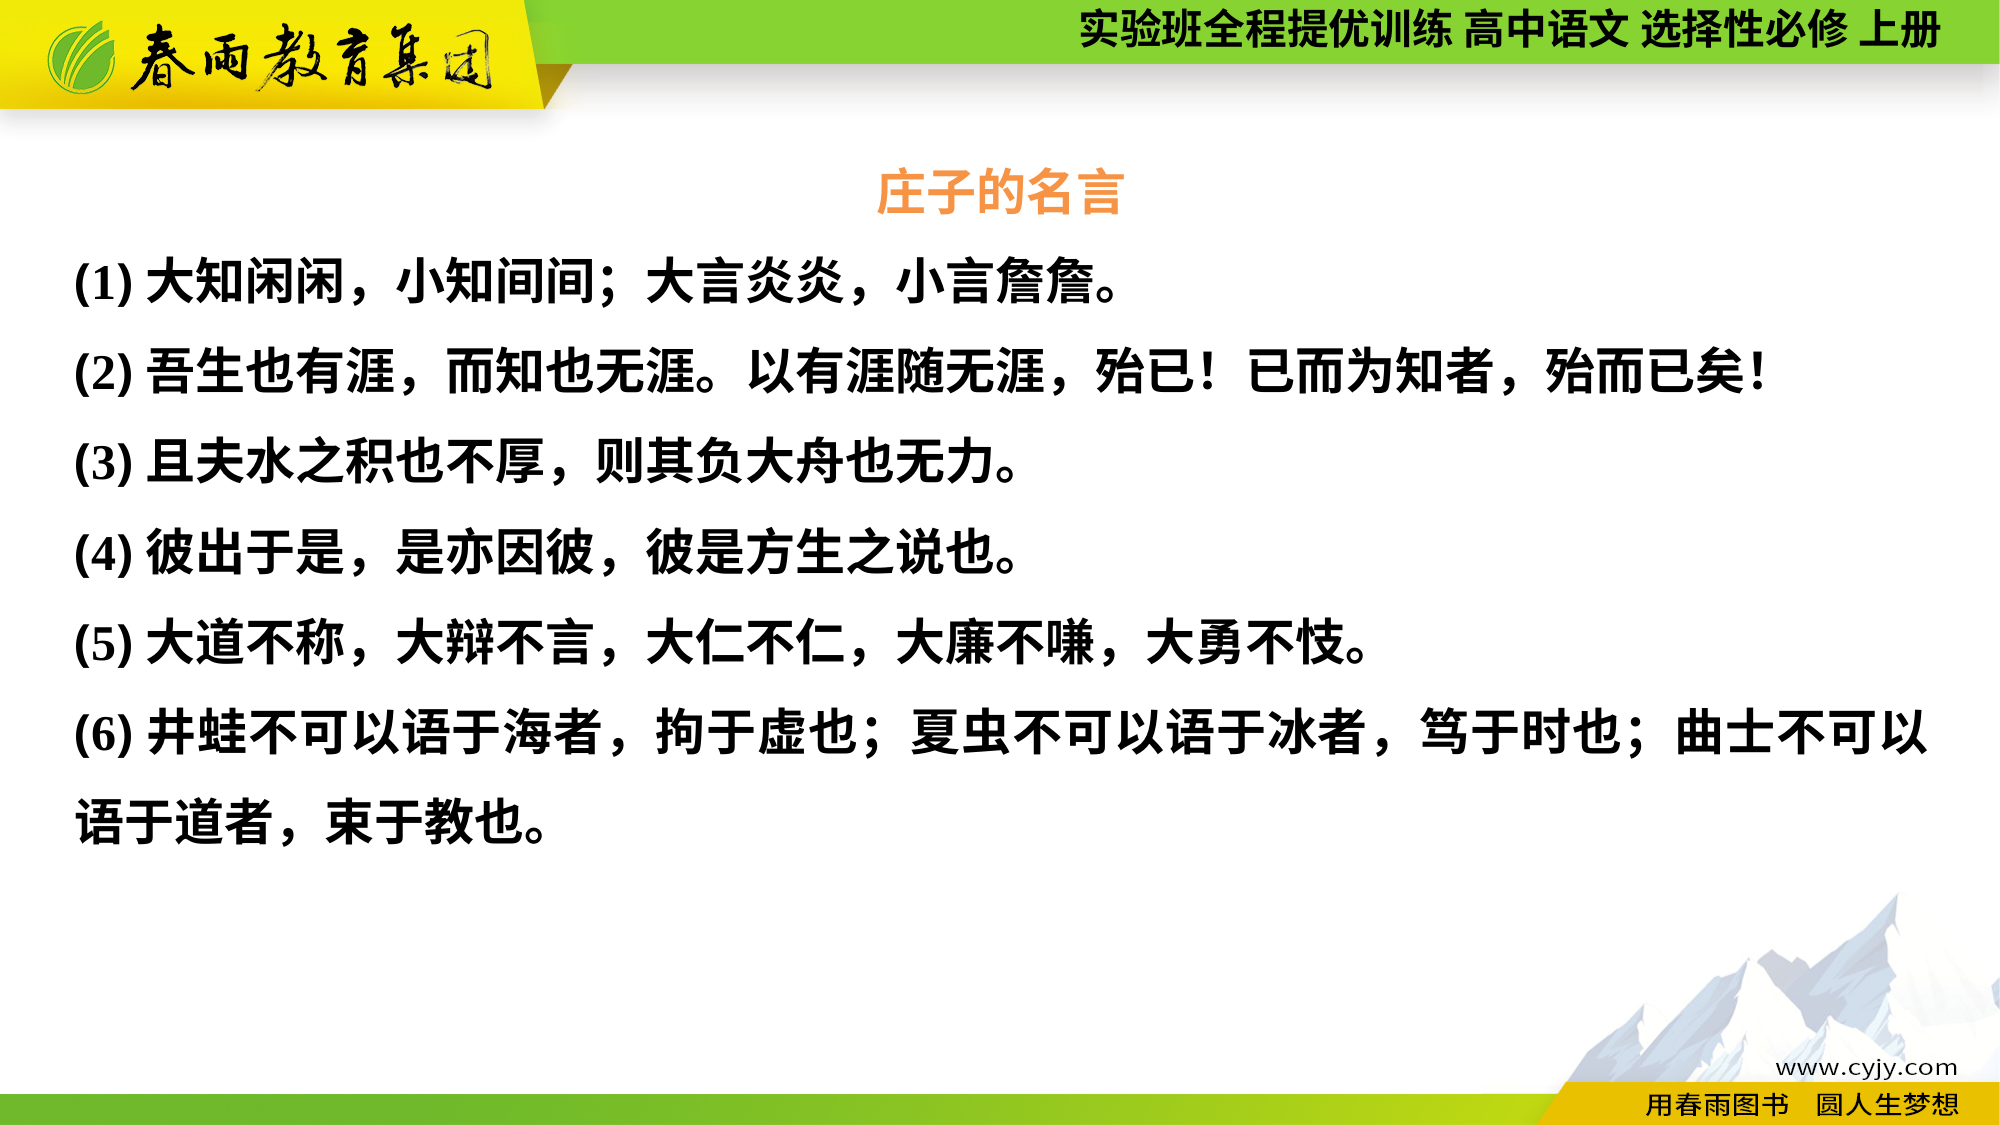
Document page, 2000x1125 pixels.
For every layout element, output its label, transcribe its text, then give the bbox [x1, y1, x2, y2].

picture [0, 0, 2000, 1125]
list 庄子的名言 (1)大知闲闲，小知间间；大言炎炎，小言詹詹。 (2)吾生也有涯，而知也无涯。以有涯随无涯，殆已！已而为知者，殆而已矣！ (3)且夫水之积也不厚，则其负大舟也无力。 (4)彼出于是，是亦因彼，彼是方生之说也。 (5)大道不称，大辩不言，大仁不仁，大廉不嗛，大勇不忮。 (6)井蛙不可以语于海者，拘于虚也；夏虫不可以语于冰者，笃于时也；曲士不可以语于道者，束于教也。 [59, 122, 1944, 865]
